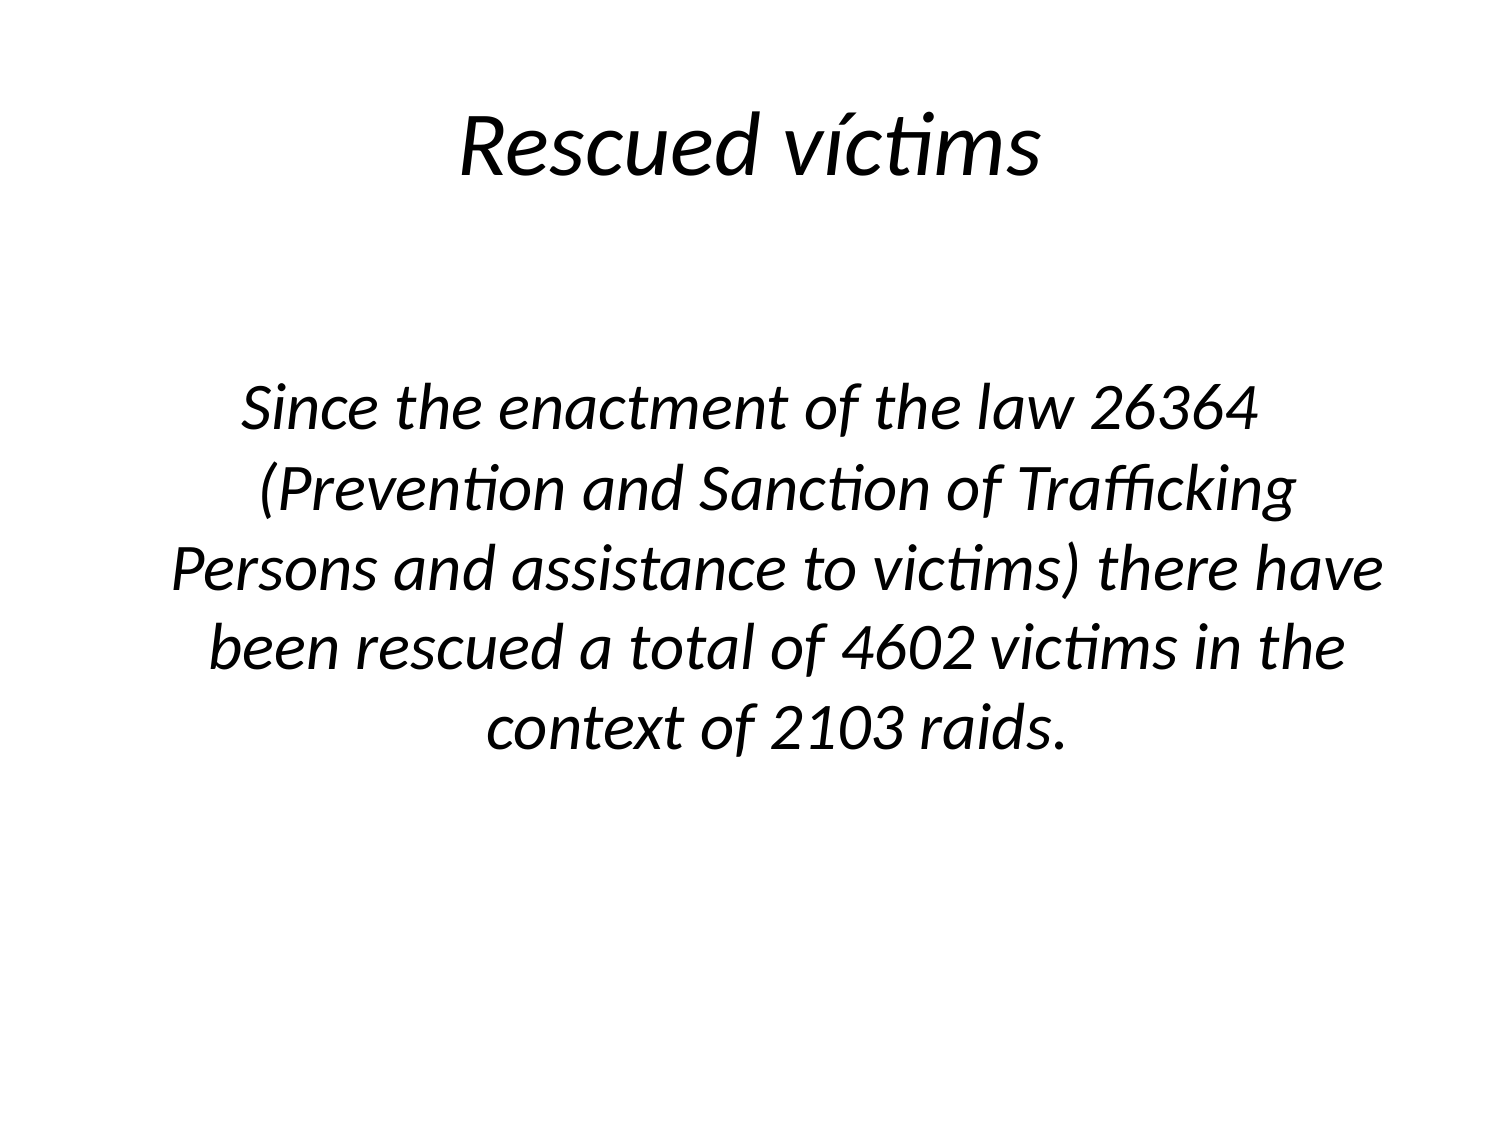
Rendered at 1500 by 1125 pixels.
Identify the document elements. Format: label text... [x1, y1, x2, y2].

list Since the enactment of the law 26364 (Prevention and Sanction of Trafficking Persons and assistance to victims) there have been rescued a total of 4602 victims in the context of 2103 raids. [74, 262, 1426, 1006]
title Rescued víctims [74, 44, 1426, 233]
